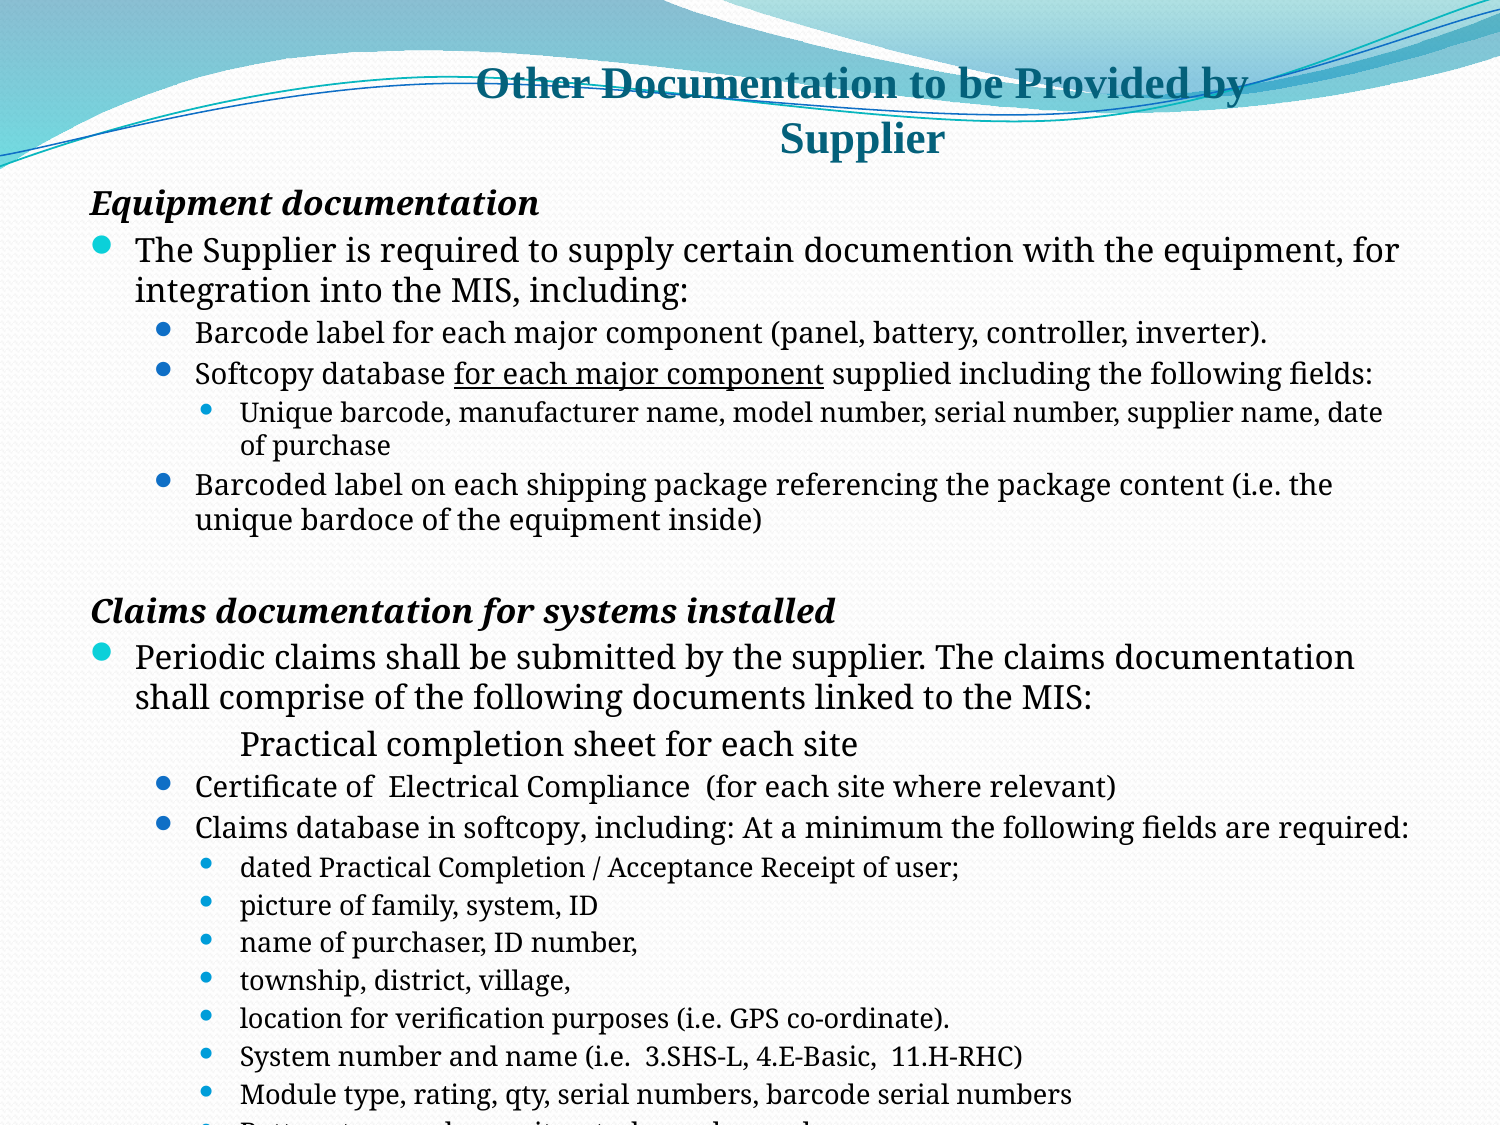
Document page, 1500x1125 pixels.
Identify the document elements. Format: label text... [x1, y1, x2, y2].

title Other Documentation to be Provided by Supplier [462, 45, 1263, 163]
list Equipment documentation The Supplier is required to supply certain documention with the equipment, for integration into the MIS, including: Barcode label for each major component (panel, battery, controller, inverter). Softcopy database for each major component supplied including the following fields: Unique barcode, manufacturer name, model number, serial number, supplier name, date of purchase Barcoded label on each shipping package referencing the package content (i.e. the unique bardoce of the equipment inside) Claims documentation for systems installed Periodic claims shall be submitted by the supplier. The claims documentation shall comprise of the following documents linked to the MIS: Practical completion sheet for each site Certificate of Electrical Compliance (for each site where relevant) Claims database in softcopy, including: At a minimum the following fields are required: dated Practical Completion / Acceptance Receipt of user; picture of family, system, ID name of purchaser, ID number, township, district, village, location for verification purposes (i.e. GPS co-ordinate). System number and name (i.e. 3.SHS-L, 4.E-Basic, 11.H-RHC) Module type, rating, qty, serial numbers, barcode serial numbers Battery type and capacity, qty, barcode numbers Charge controller type, capacity, barcode serial number Inverter type, capacity, barcode serial number Number of lamps, lamp type and capacity [75, 174, 1425, 1125]
